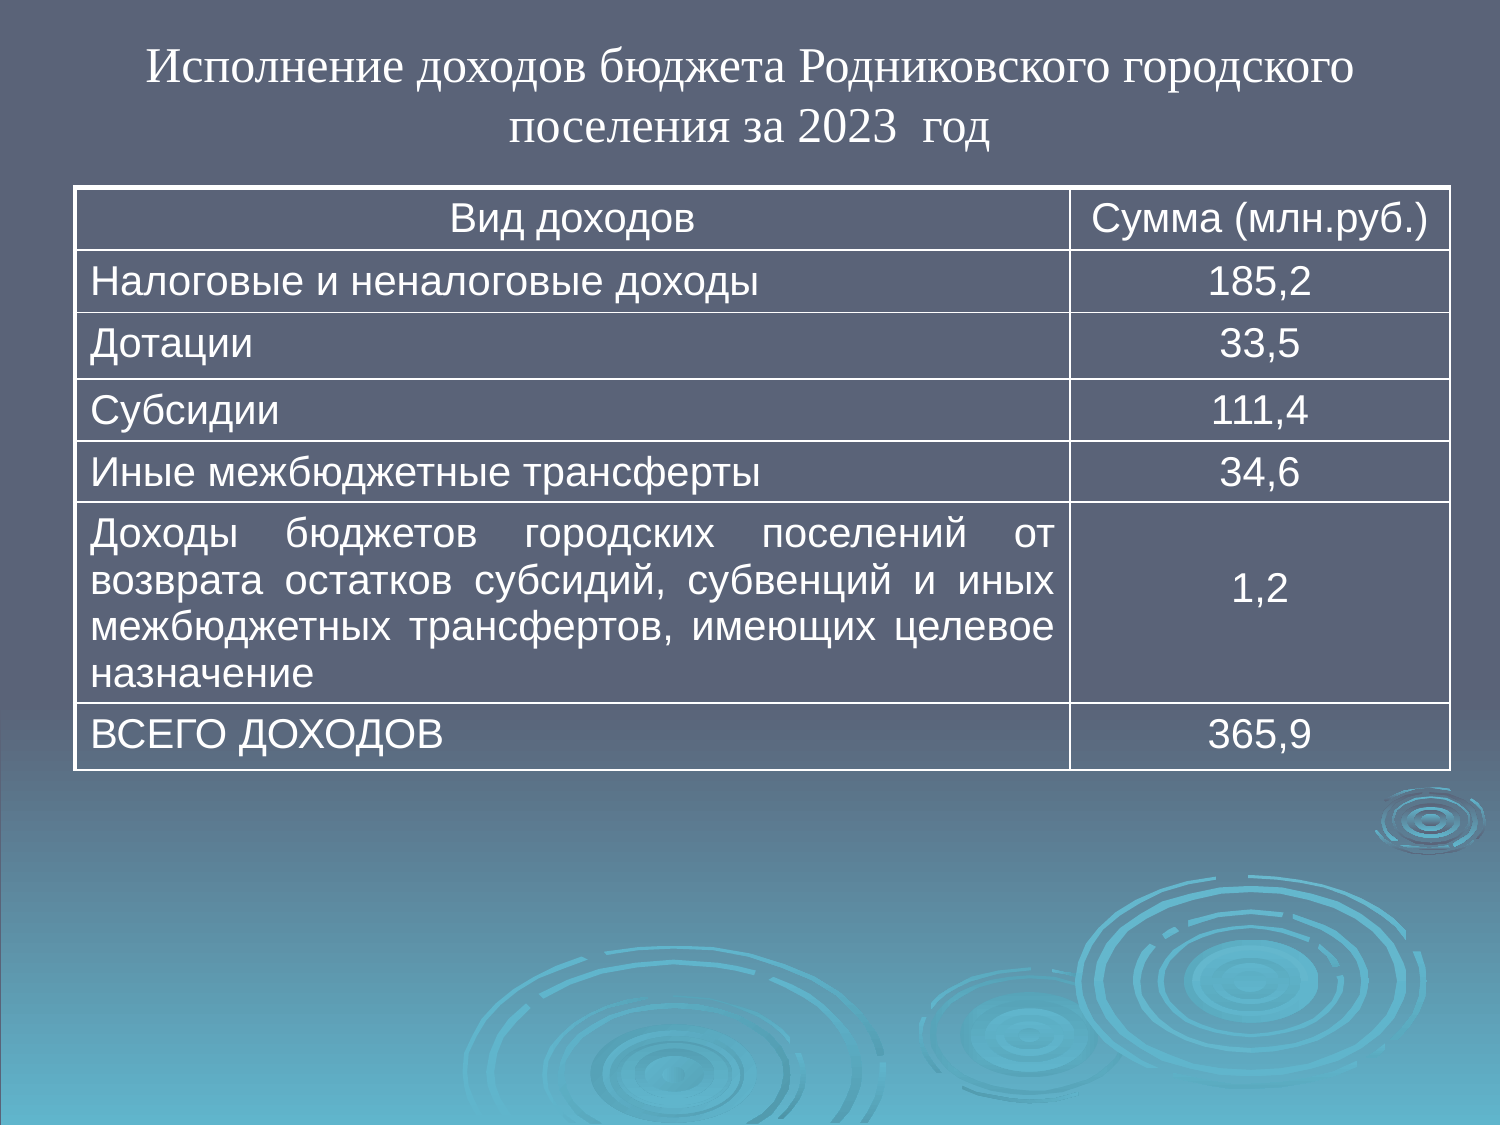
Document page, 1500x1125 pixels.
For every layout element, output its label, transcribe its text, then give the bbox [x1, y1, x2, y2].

table_cell Иные межбюджетные трансферты [77, 442, 1069, 501]
table_cell Налоговые и неналоговые доходы [77, 251, 1069, 312]
table_cell Доходы бюджетов городских поселений от возврата остатков субсидий, субвенций и иных межбюджетных трансфертов, имеющих целевое назначение [77, 503, 1069, 702]
table_cell 111,4 [1071, 380, 1449, 440]
table_cell Дотации [77, 313, 1069, 378]
table_cell ВСЕГО ДОХОДОВ [77, 704, 1069, 769]
table_cell Субсидии [77, 380, 1069, 440]
table_header Вид доходов [77, 190, 1069, 249]
table_cell 185,2 [1071, 251, 1449, 312]
table_cell 365,9 [1071, 704, 1449, 769]
table_cell 34,6 [1071, 442, 1449, 501]
text_box Исполнение доходов бюджета Родниковского городского поселения за 2023 год [37, 24, 1463, 160]
table_header Сумма (млн.руб.) [1071, 190, 1449, 249]
table_cell 33,5 [1071, 313, 1449, 378]
table_cell 1,2 [1071, 503, 1449, 702]
